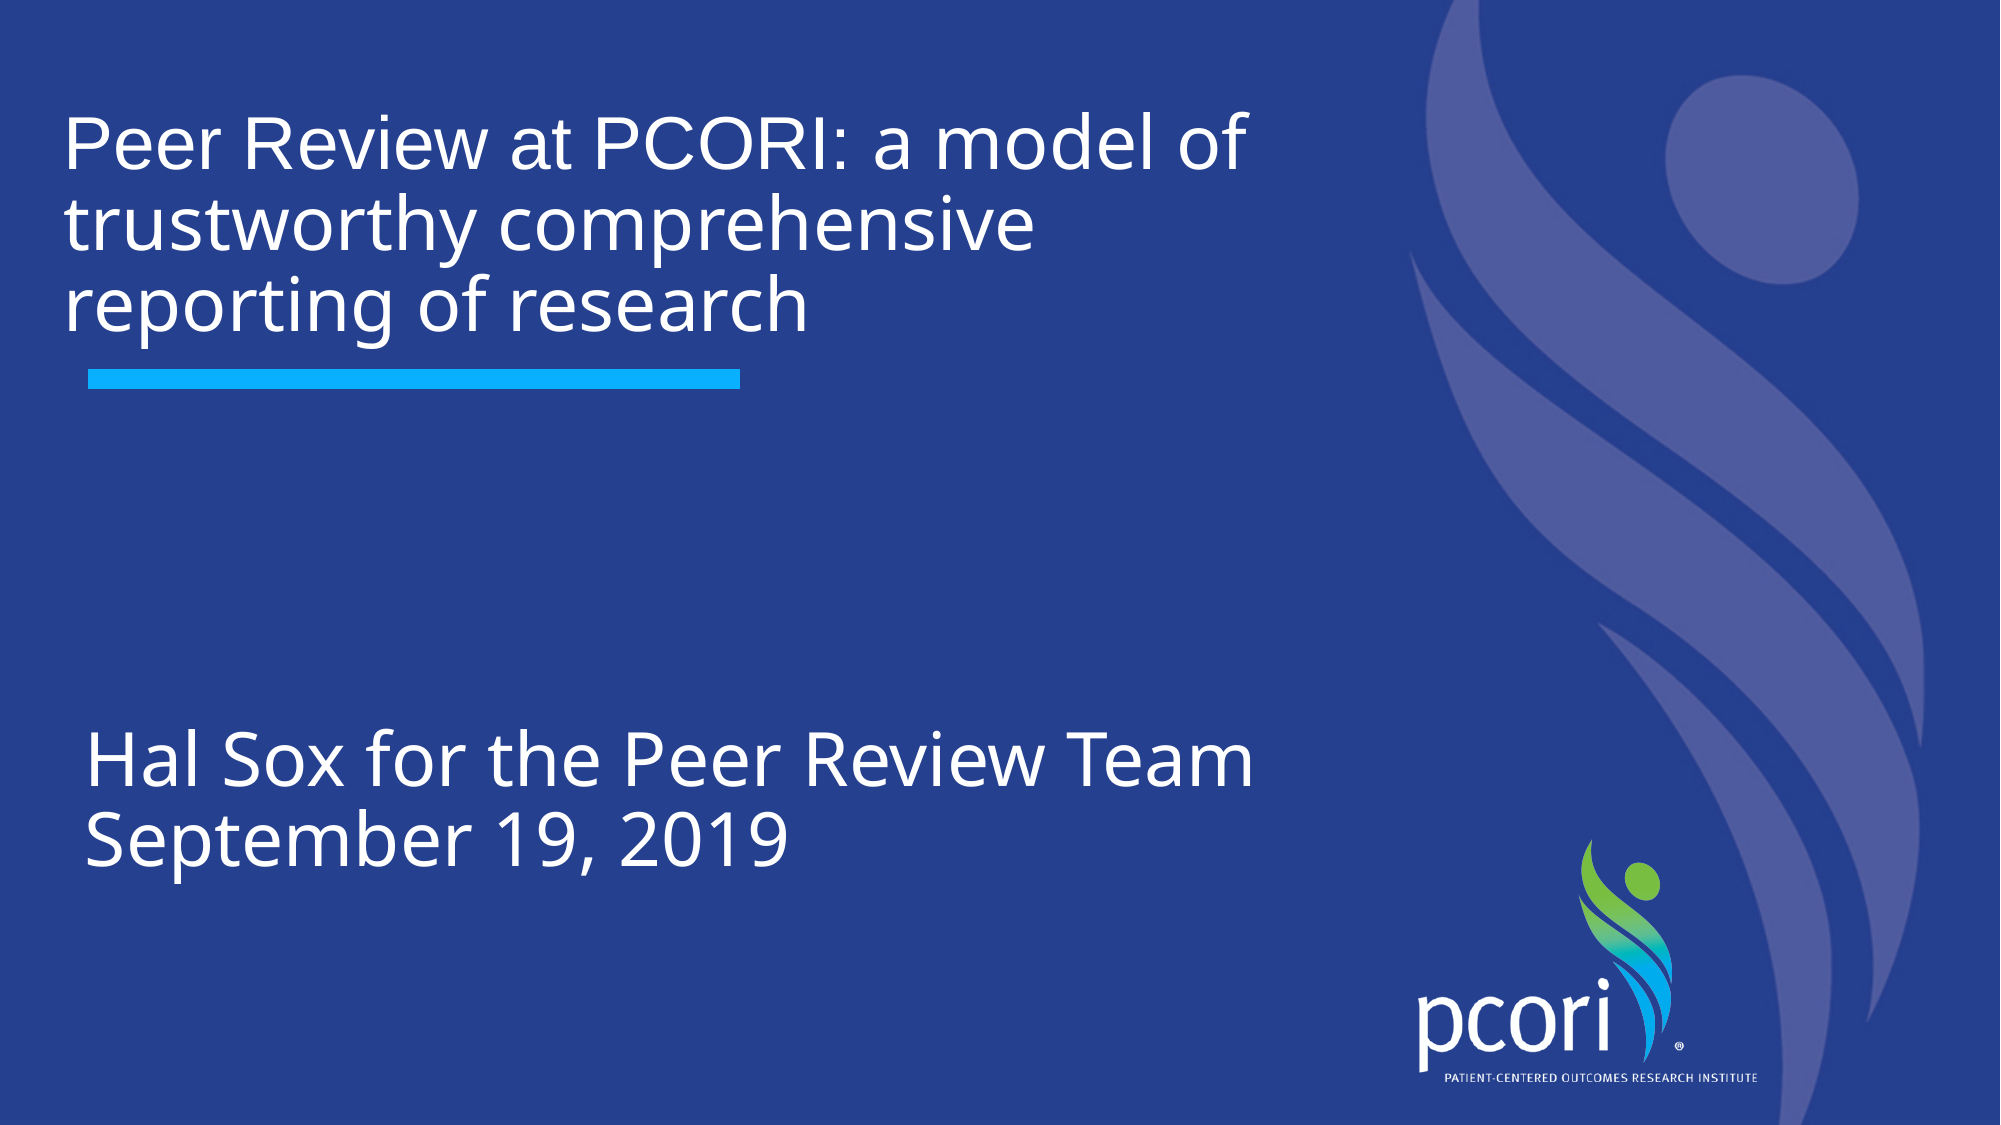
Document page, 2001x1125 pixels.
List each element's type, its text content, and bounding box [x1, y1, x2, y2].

title Peer Review at PCORI: a model of trustworthy comprehensive reporting of research [49, 161, 1383, 453]
list Hal Sox for the Peer Review Team September 19, 2019 [70, 713, 1362, 964]
picture [0, 0, 2000, 1125]
